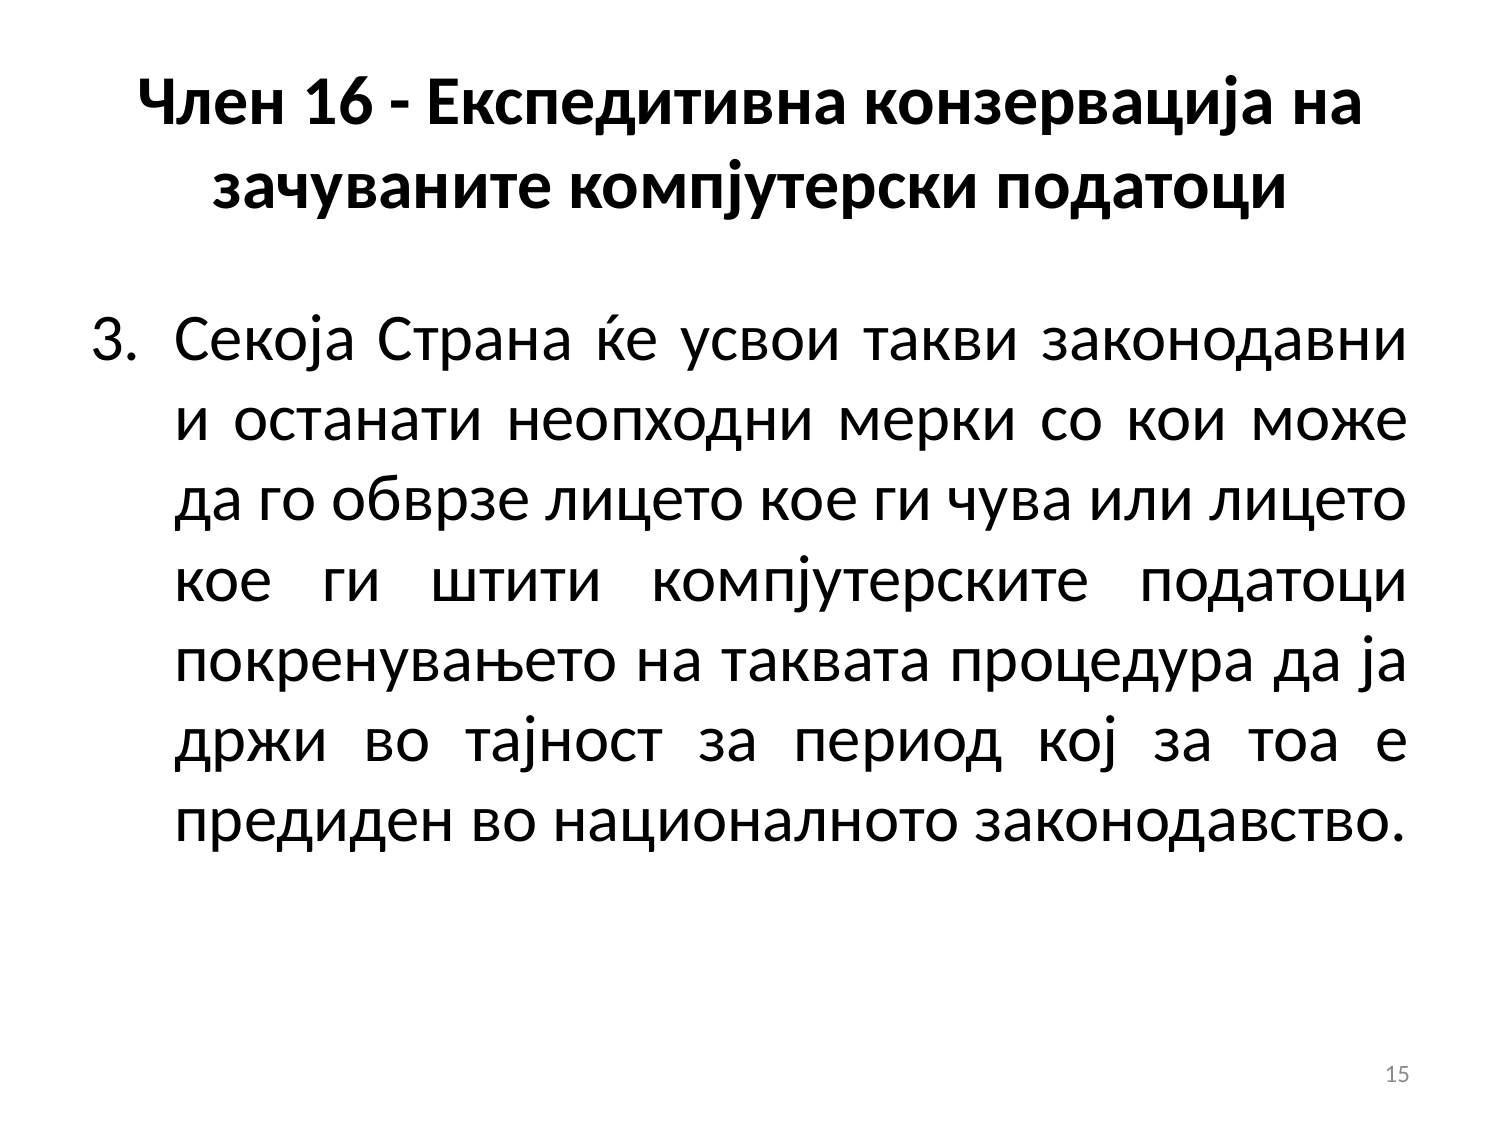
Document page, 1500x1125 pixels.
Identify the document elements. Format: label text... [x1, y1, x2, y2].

title Член 16 - Експедитивна конзервација на зачуваните компјутерски податоци [76, 44, 1426, 232]
slide_number 15 [1074, 1042, 1425, 1103]
list Секоја Страна ќе усвои такви законодавни и останати неопходни мерки со кои може да го обврзе лицето кое ги чува или лицето кое ги штити компјутерските податоци покренувањето на таквата процедура да ја држи во тајност за период кој за тоа е предиден во националното законодавство. [74, 286, 1426, 1030]
